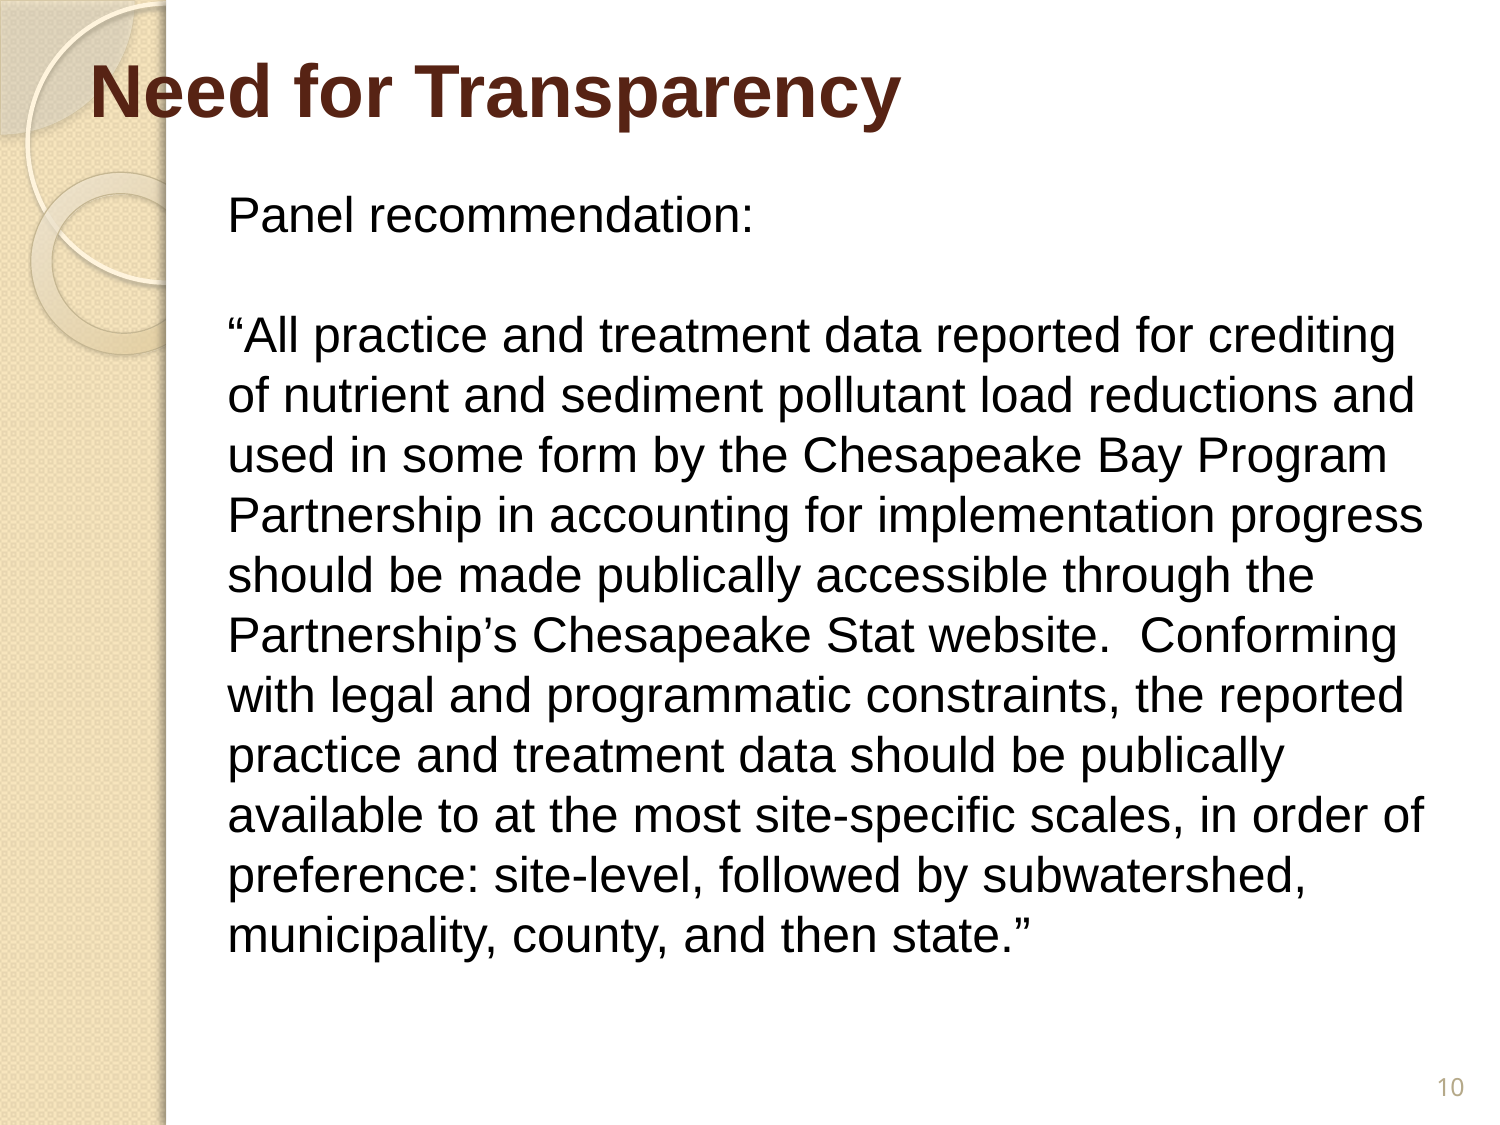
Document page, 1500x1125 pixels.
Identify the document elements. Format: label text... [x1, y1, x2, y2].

text_box Panel recommendation: “All practice and treatment data reported for crediting of nutrient and sediment pollutant load reductions and used in some form by the Chesapeake Bay Program Partnership in accounting for implementation progress should be made publically accessible through the Partnership’s Chesapeake Stat website. Conforming with legal and programmatic constraints, the reported practice and treatment data should be publically available to at the most site-specific scales, in order of preference: site-level, followed by subwatershed, municipality, county, and then state.” [212, 174, 1463, 970]
title Need for Transparency [75, 0, 1425, 175]
slide_number 10 [1413, 1034, 1488, 1113]
